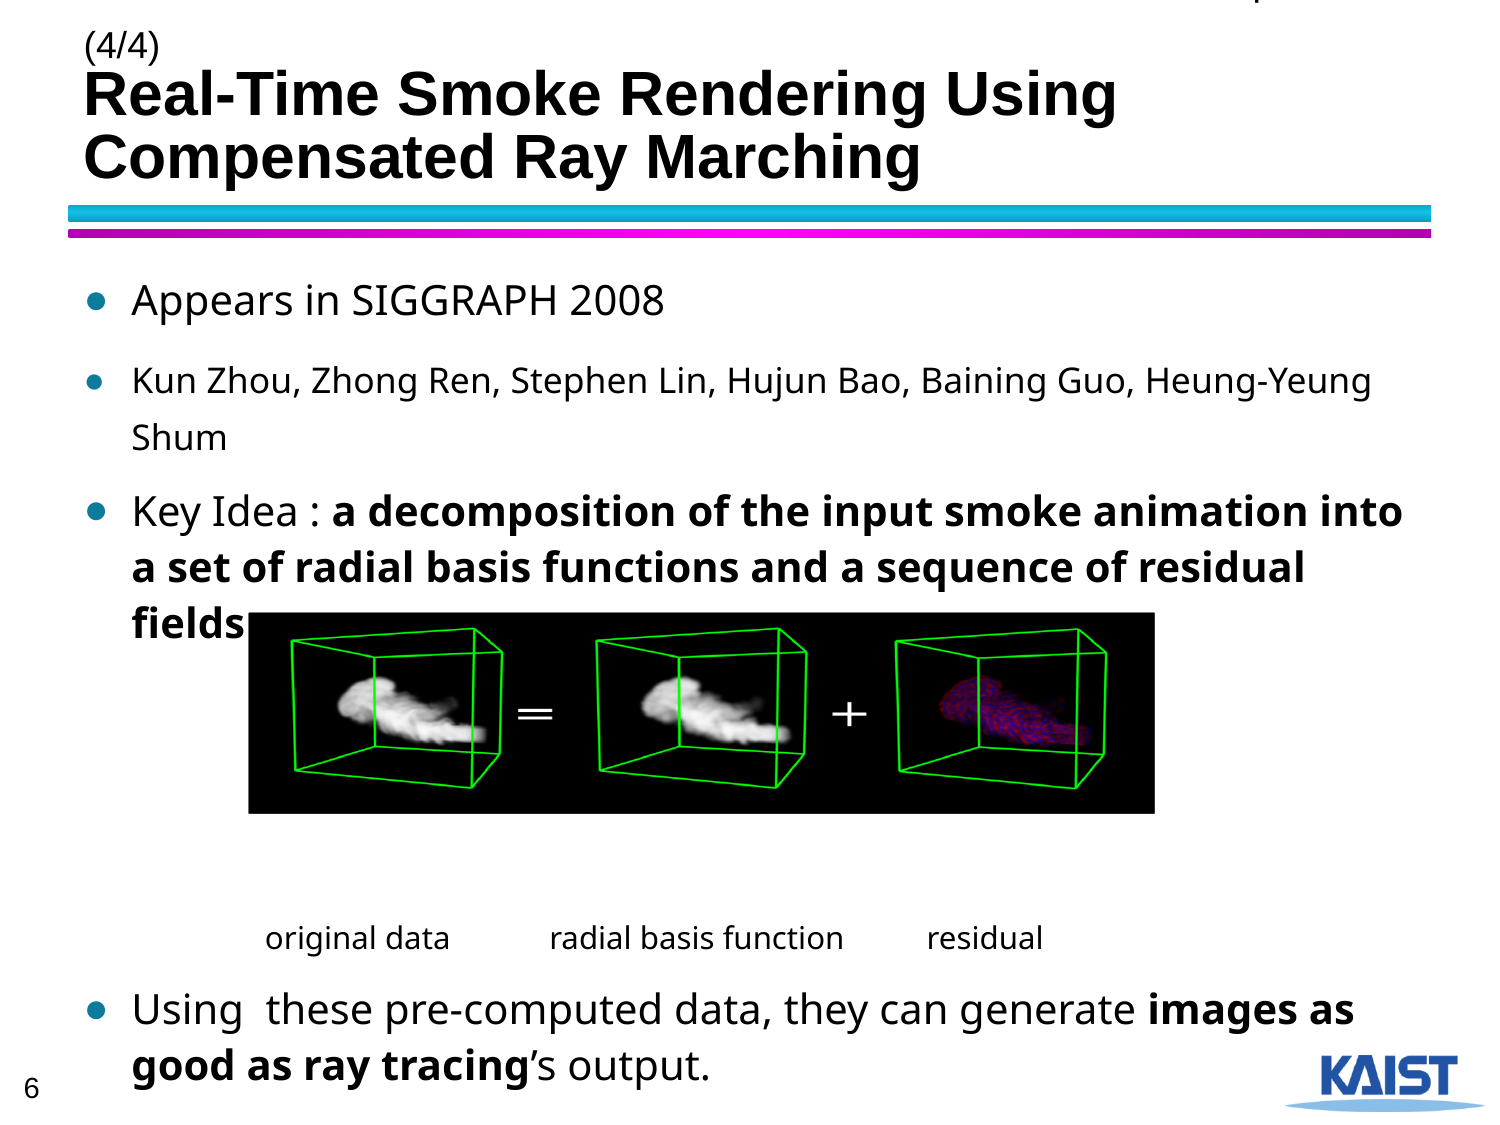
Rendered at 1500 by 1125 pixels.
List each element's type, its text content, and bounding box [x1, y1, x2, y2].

list Appears in SIGGRAPH 2008 Kun Zhou, Zhong Ren, Stephen Lin, Hujun Bao, Baining Guo, Heung-Yeung Shum Key Idea : a decomposition of the input smoke animation into a set of radial basis functions and a sequence of residual fields. original data radial basis function residual Using these pre-computed data, they can generate images as good as ray tracing’s output. [68, 259, 1434, 1093]
picture [1284, 1055, 1485, 1112]
picture [248, 612, 1155, 815]
title Papers (4/4) Real-Time Smoke Rendering Using Compensated Ray Marching [68, 48, 1428, 199]
